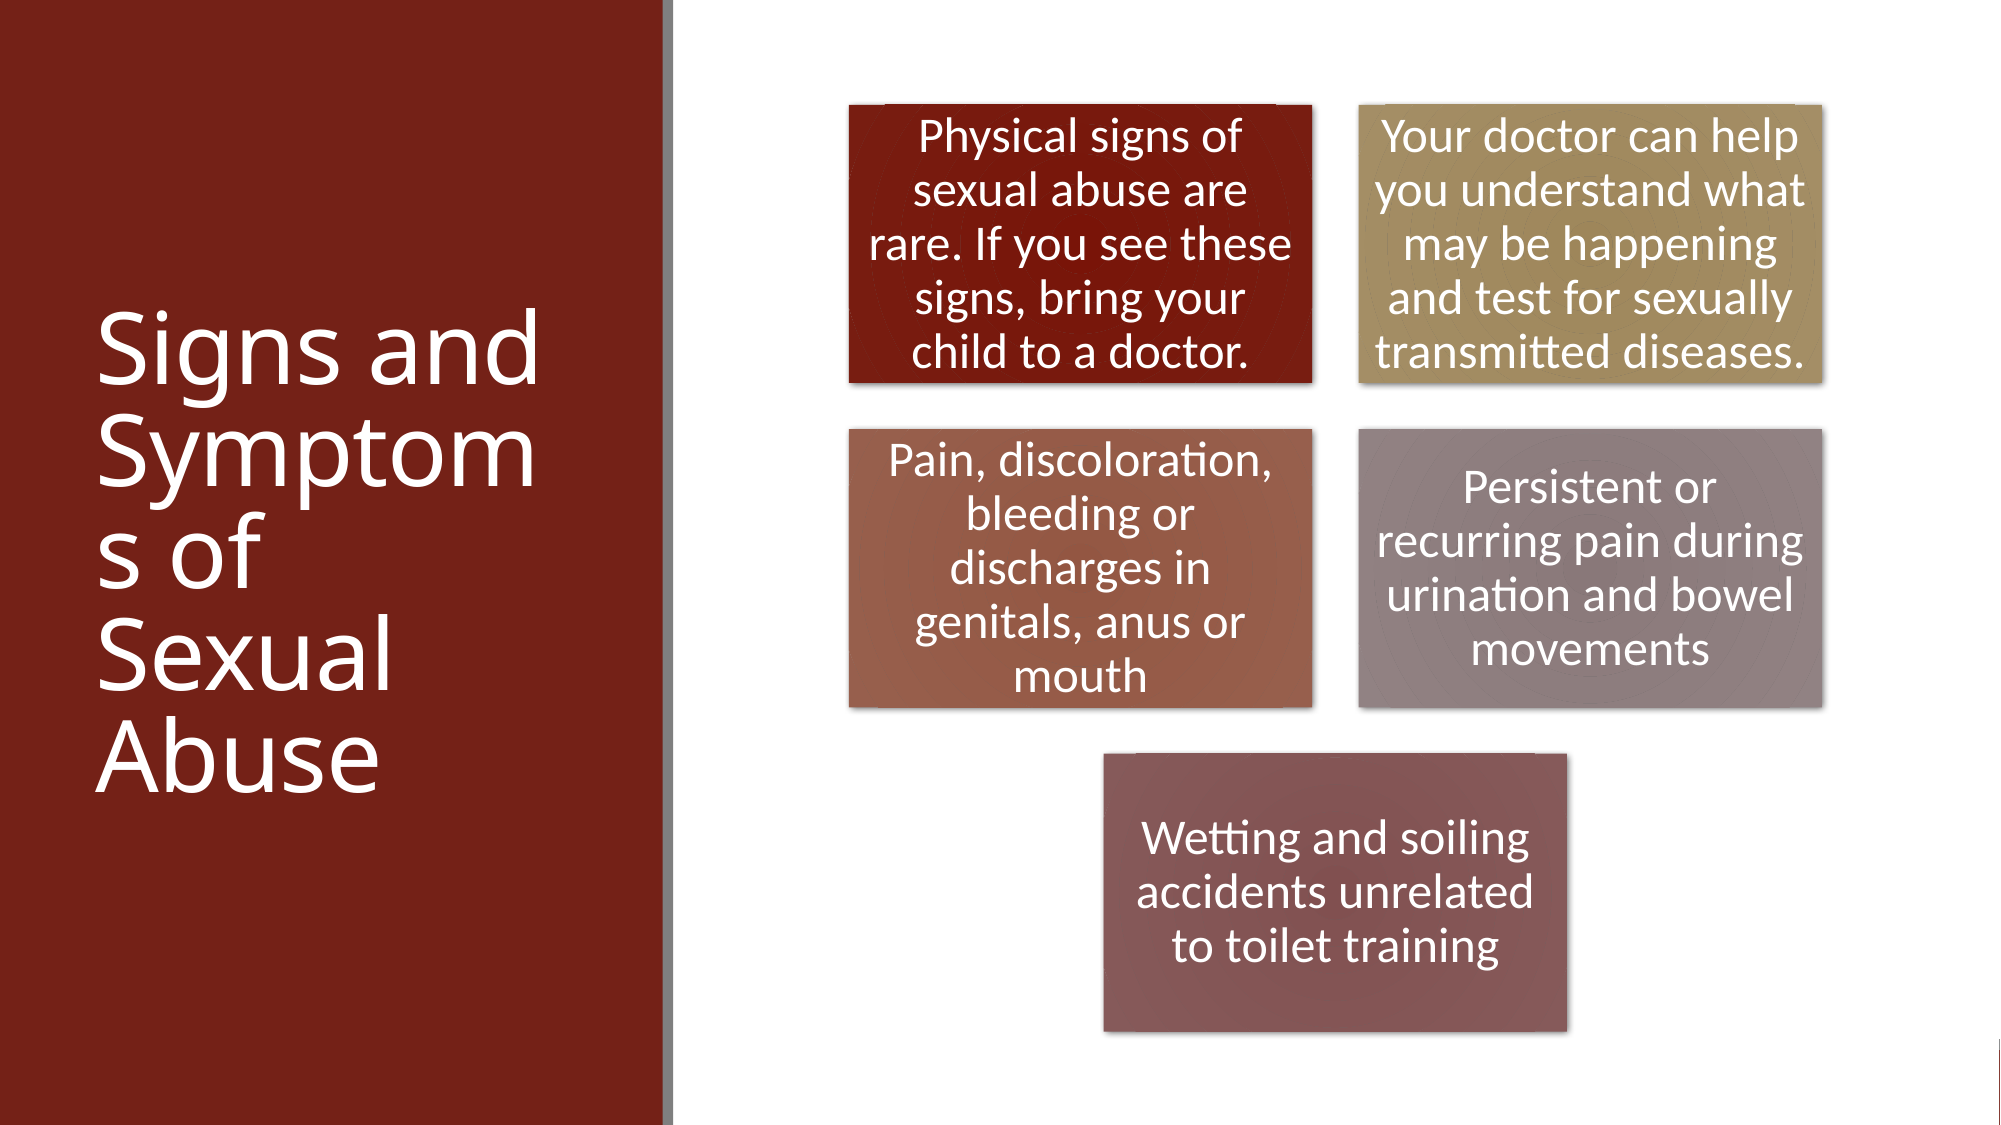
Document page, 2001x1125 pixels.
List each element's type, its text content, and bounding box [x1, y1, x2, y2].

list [777, 104, 1894, 1033]
text_box [0, 0, 661, 1125]
text_box [661, 0, 674, 1125]
text_box [674, 0, 2000, 1125]
title Signs and Symptoms of Sexual Abuse [80, 84, 587, 1032]
